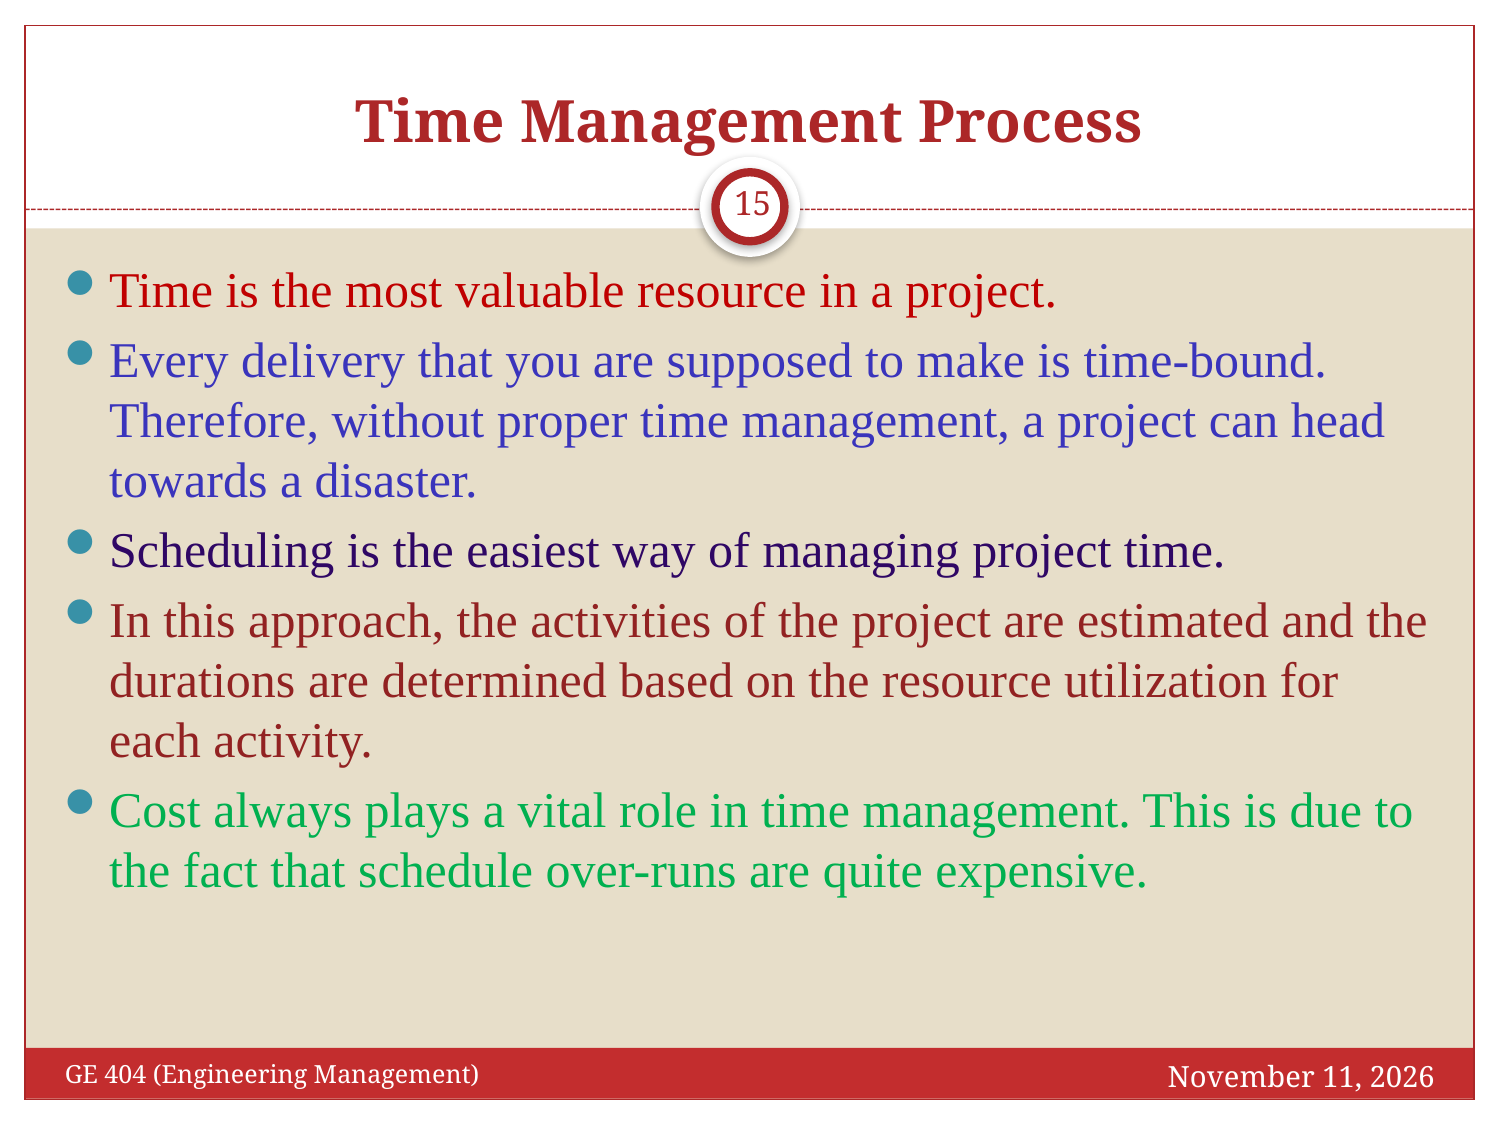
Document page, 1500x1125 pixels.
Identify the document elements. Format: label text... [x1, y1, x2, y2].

slide_number 15 [715, 168, 791, 241]
list Time is the most valuable resource in a project. Every delivery that you are supposed to make is time-bound. Therefore, without proper time management, a project can head towards a disaster. Scheduling is the easiest way of managing project time. In this approach, the activities of the project are estimated and the durations are determined based on the resource utilization for each activity. Cost always plays a vital role in time management. This is due to the fact that schedule over-runs are quite expensive. [49, 250, 1445, 1001]
footer GE 404 (Engineering Management) [50, 1051, 638, 1112]
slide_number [950, 1050, 1450, 1111]
title Time Management Process [49, 37, 1450, 162]
